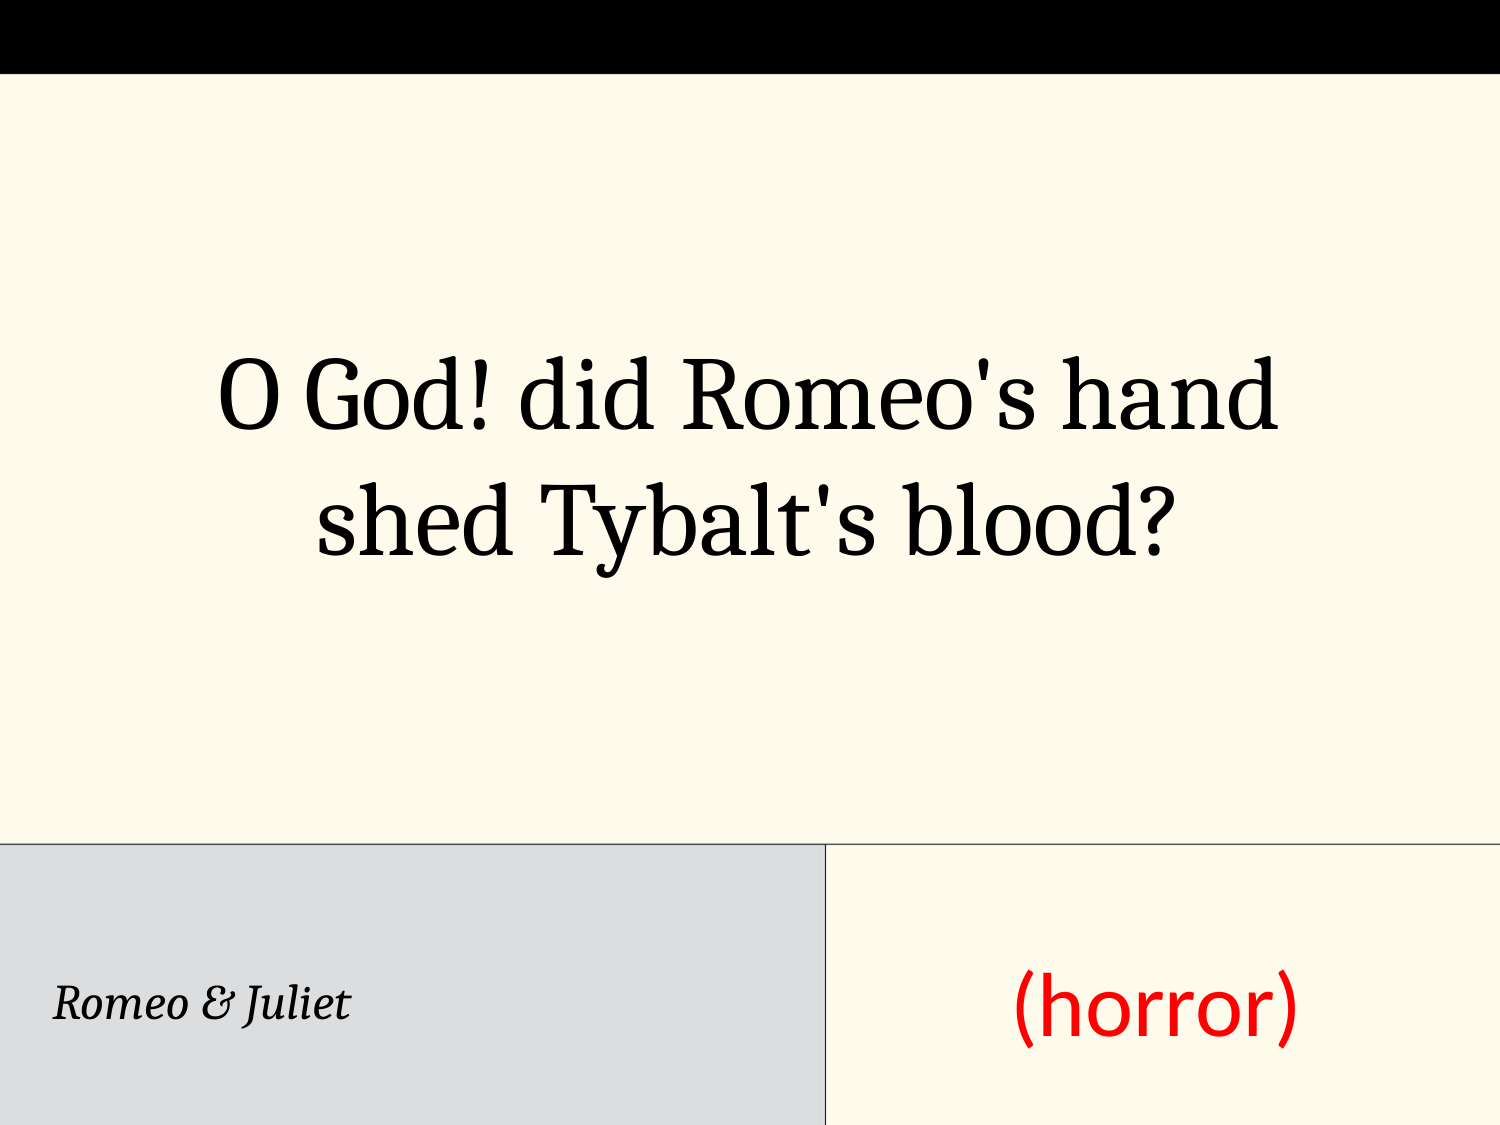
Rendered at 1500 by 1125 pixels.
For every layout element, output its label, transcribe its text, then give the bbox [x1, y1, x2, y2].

text_box O God! did Romeo's hand shed Tybalt's blood? [168, 249, 1332, 592]
picture [0, 0, 1500, 1125]
text_box Romeo & Juliet [37, 962, 688, 1037]
text_box (horror) [849, 937, 1463, 1063]
